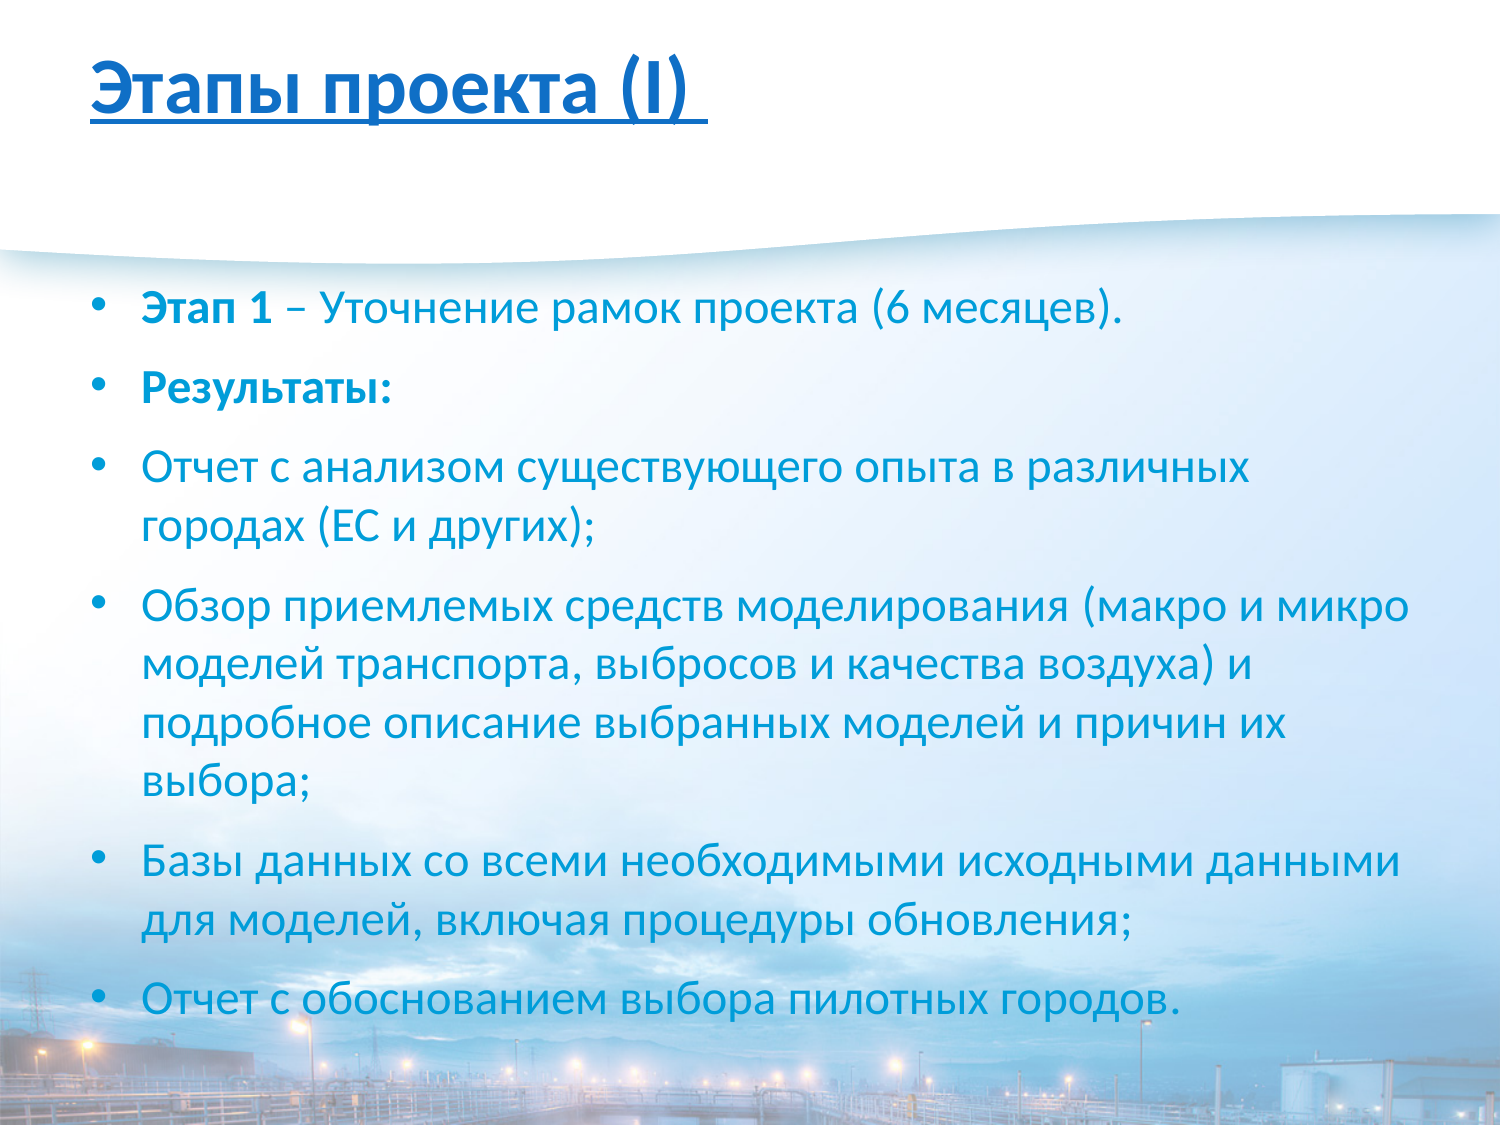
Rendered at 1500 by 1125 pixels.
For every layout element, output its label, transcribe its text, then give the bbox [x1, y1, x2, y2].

list Этап 1 – Уточнение рамок проекта (6 месяцев). Результаты: Отчет с анализом существующего опыта в различных городах (ЕС и других); Обзор приемлемых средств моделирования (макро и микро моделей транспорта, выбросов и качества воздуха) и подробное описание выбранных моделей и причин их выбора; Базы данных со всеми необходимыми исходными данными для моделей, включая процедуры обновления; Отчет с обоснованием выбора пилотных городов. [75, 267, 1425, 1047]
title Этапы проекта (I) [75, 45, 1483, 233]
picture [0, 215, 1500, 1125]
